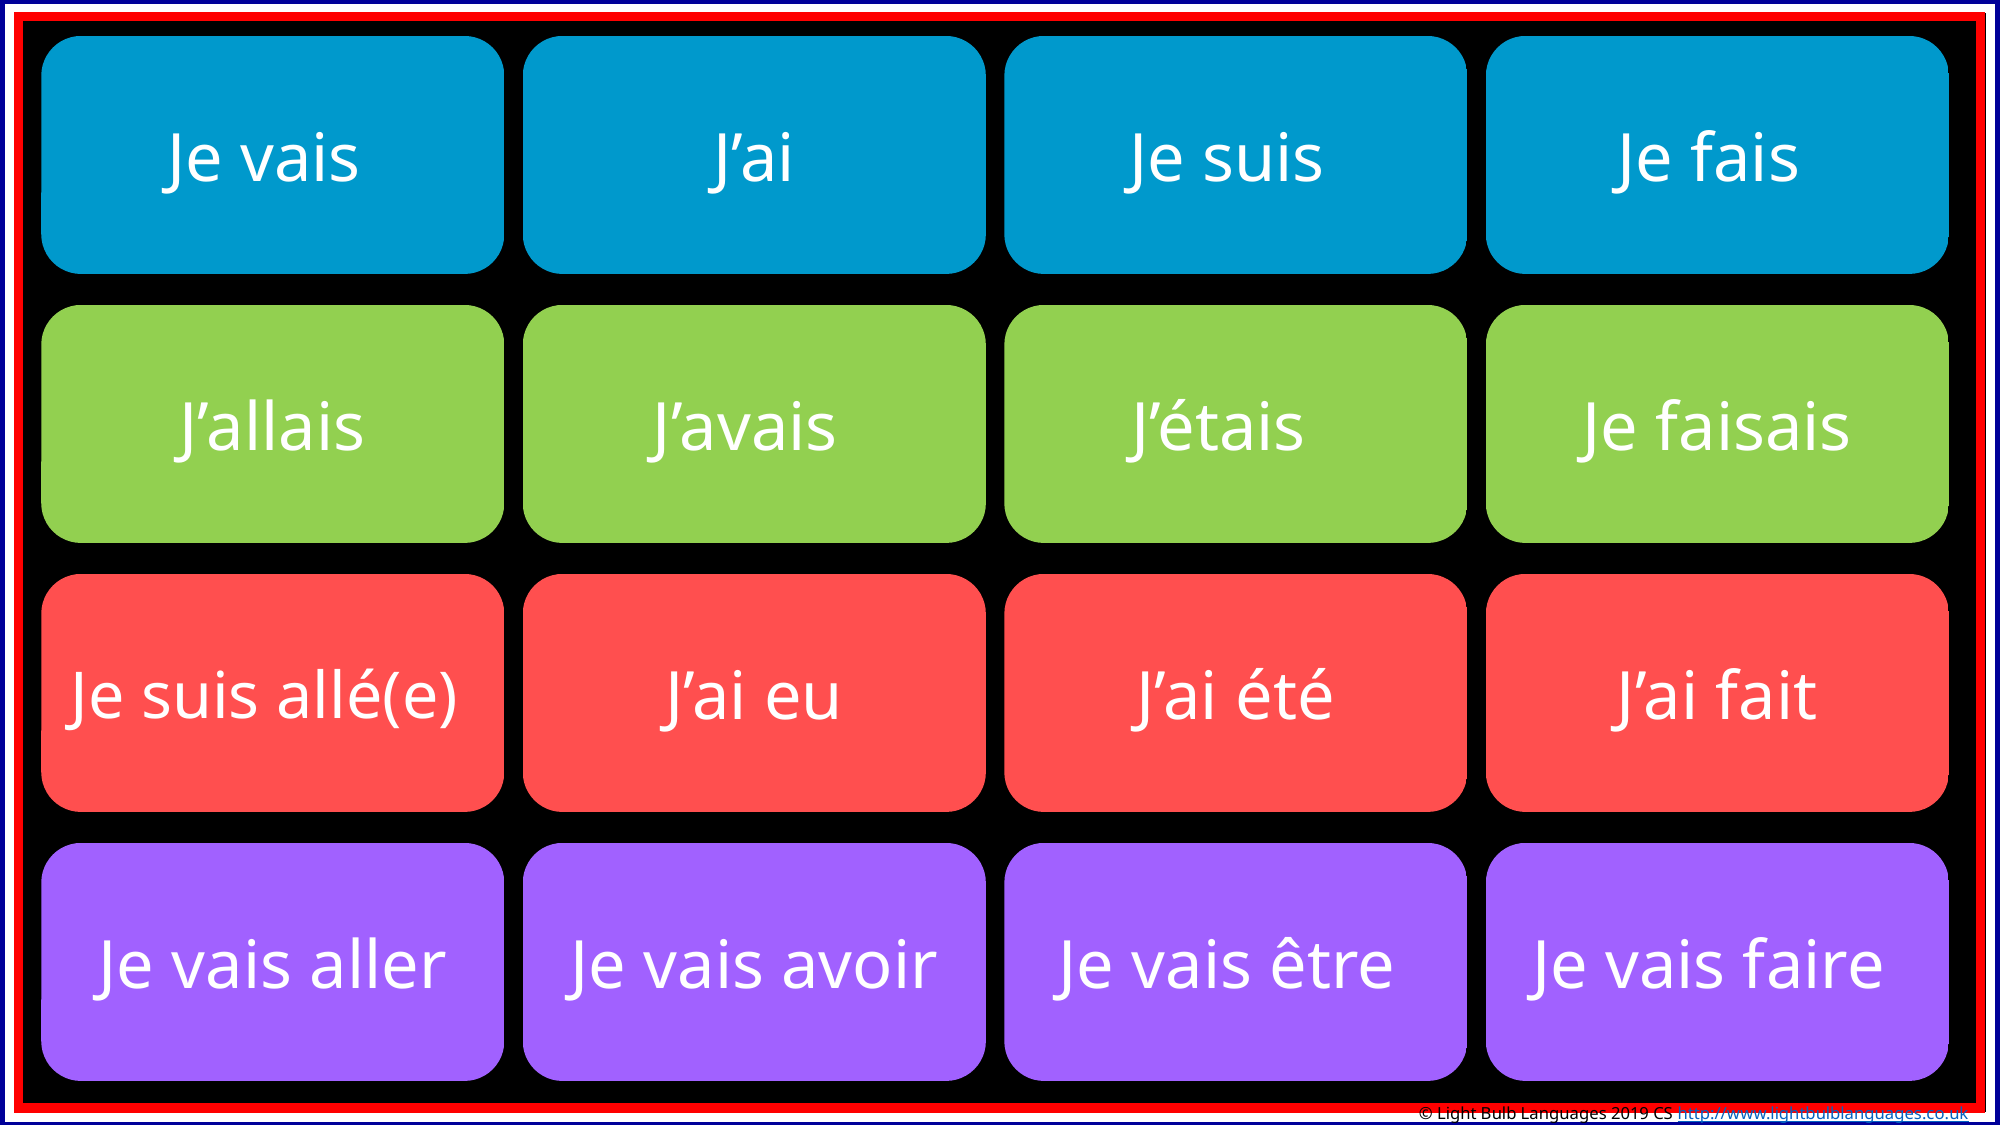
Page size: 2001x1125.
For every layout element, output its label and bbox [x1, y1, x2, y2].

text_box [0, 0, 2000, 1125]
